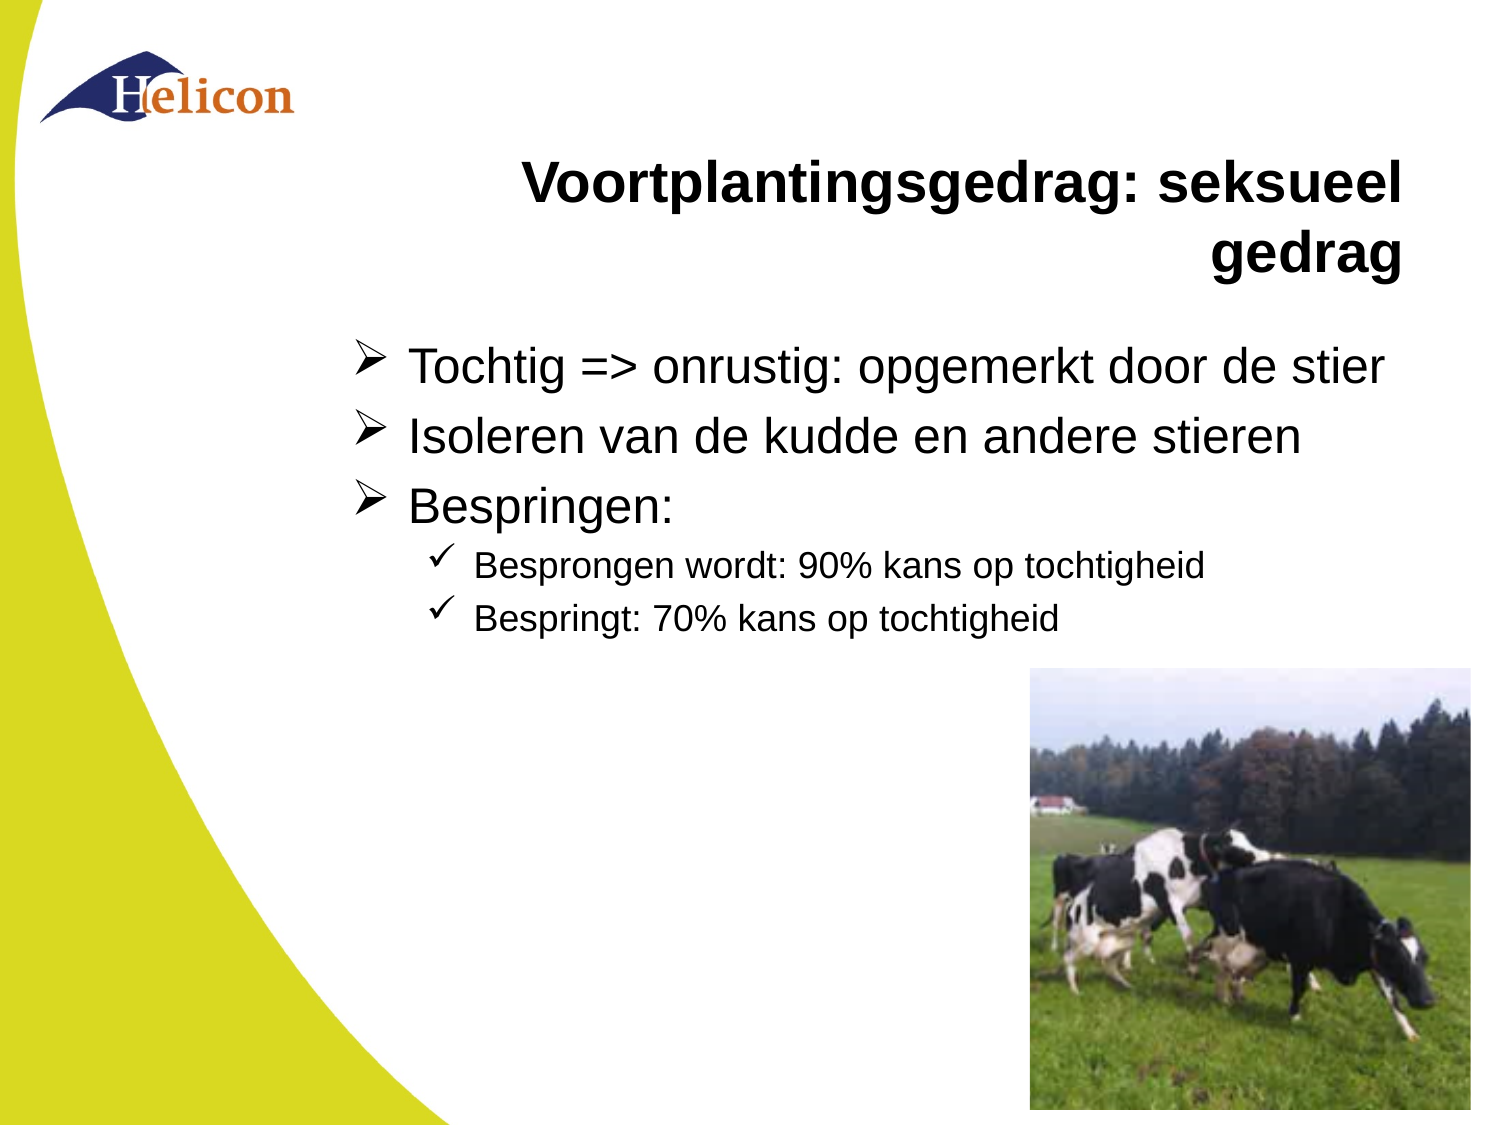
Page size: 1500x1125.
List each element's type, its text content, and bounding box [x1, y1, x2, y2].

title Voortplantingsgedrag: seksueel gedrag [329, 160, 1420, 268]
picture [0, 0, 1500, 1125]
list Tochtig => onrustig: opgemerkt door de stier Isoleren van de kudde en andere stieren Bespringen: Besprongen wordt: 90% kans op tochtigheid Bespringt: 70% kans op tochtigheid [336, 326, 1425, 1125]
